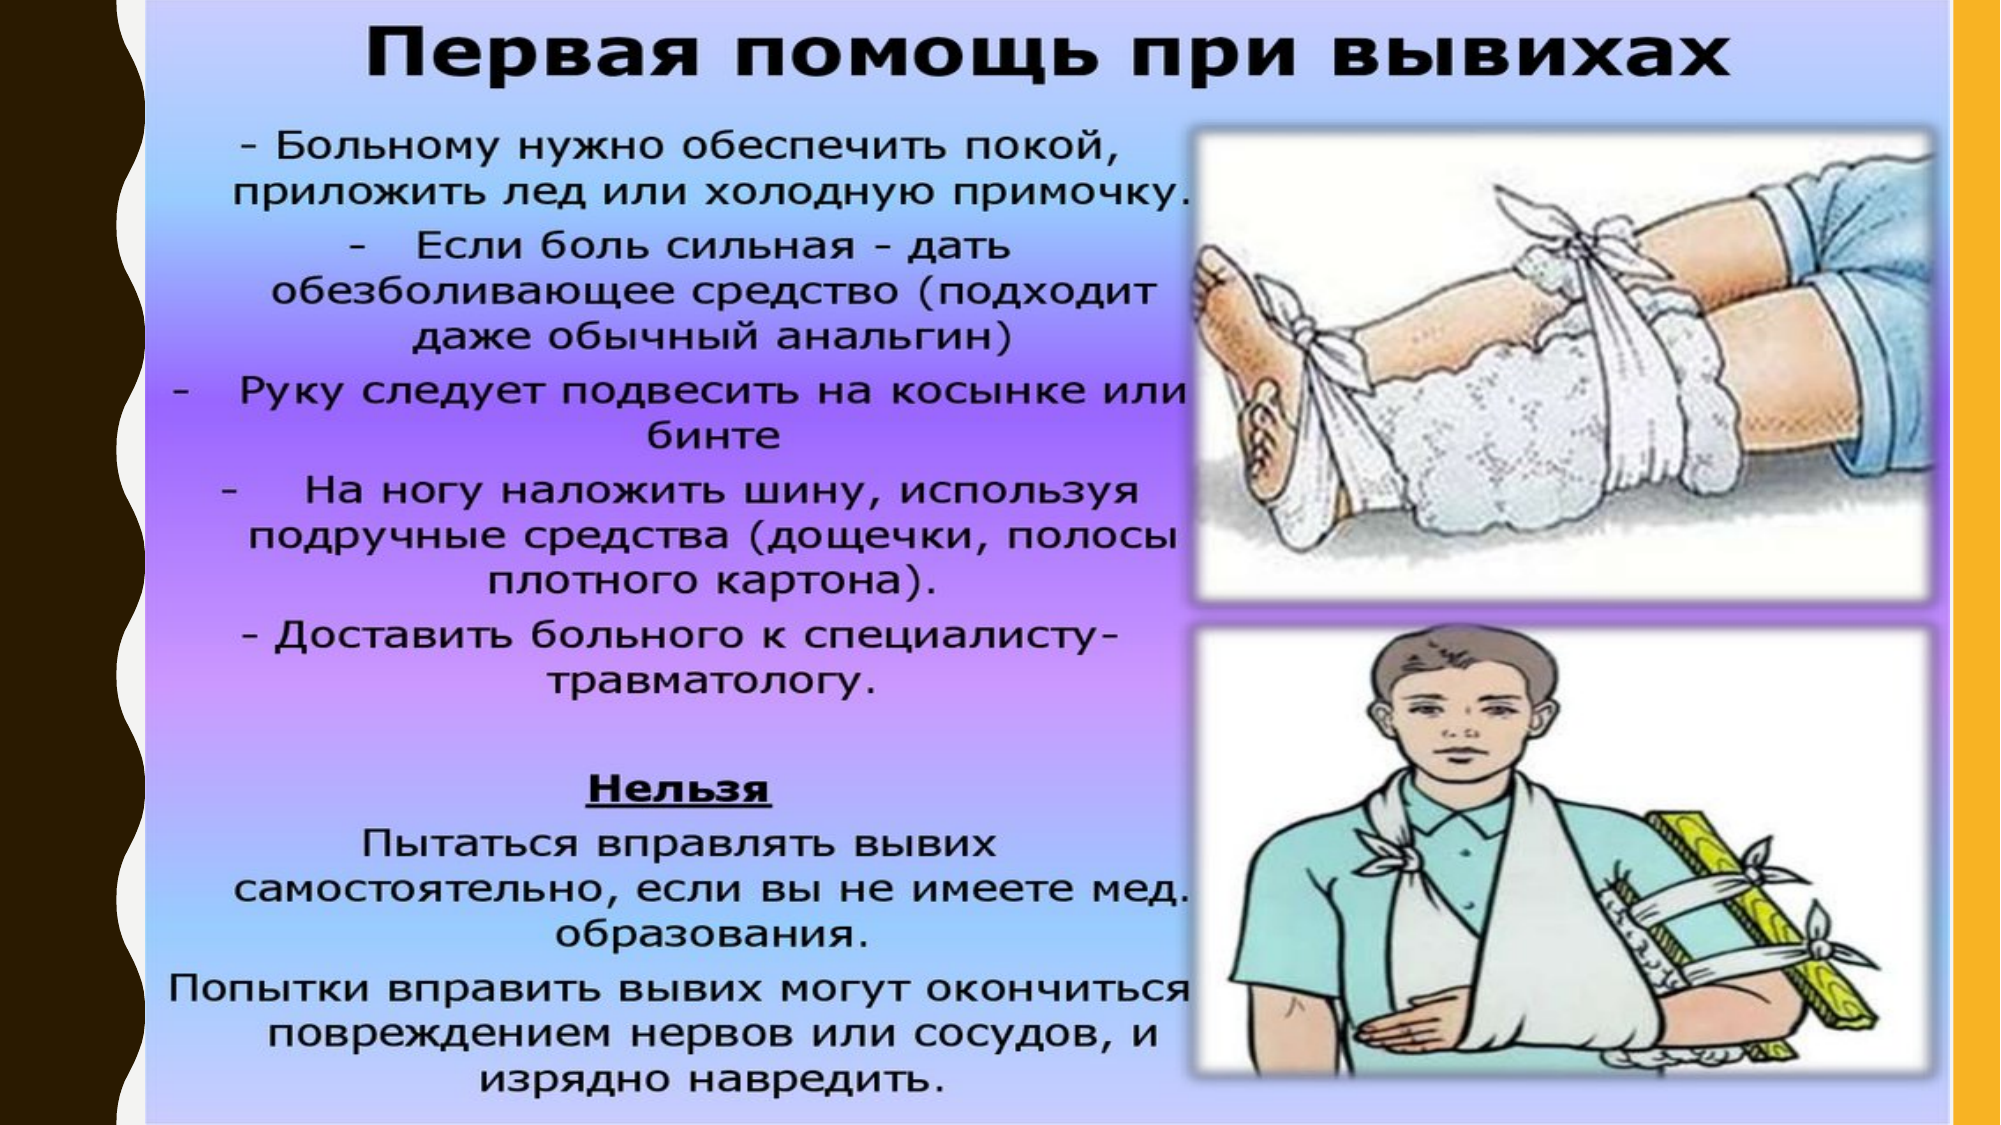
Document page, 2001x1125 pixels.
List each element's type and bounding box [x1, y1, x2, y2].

list [145, 0, 1950, 1125]
